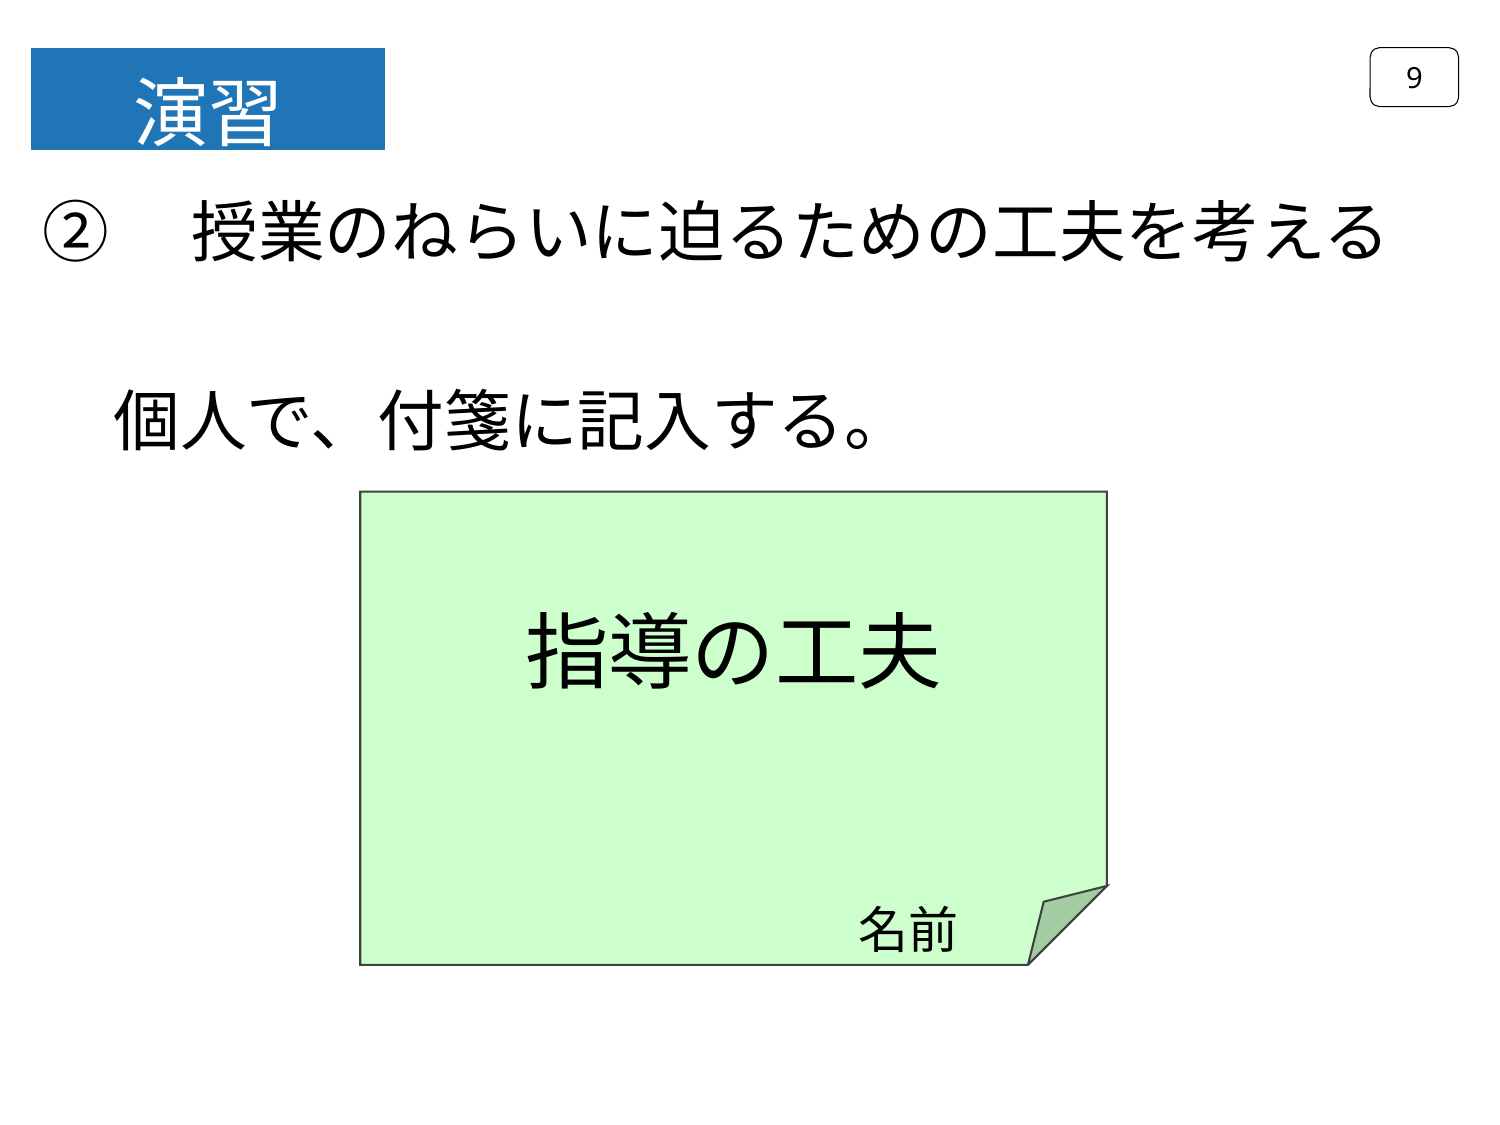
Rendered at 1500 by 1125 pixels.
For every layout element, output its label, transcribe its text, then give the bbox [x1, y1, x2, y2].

text_box 9 [1368, 46, 1460, 108]
text_box 個人で、付箋に記入する。 [98, 371, 950, 547]
text_box 指導の工夫 名前 [360, 491, 1107, 965]
text_box ② 授業のねらいに迫るための工夫を考える [27, 182, 1458, 277]
text_box 演習 [31, 48, 385, 150]
